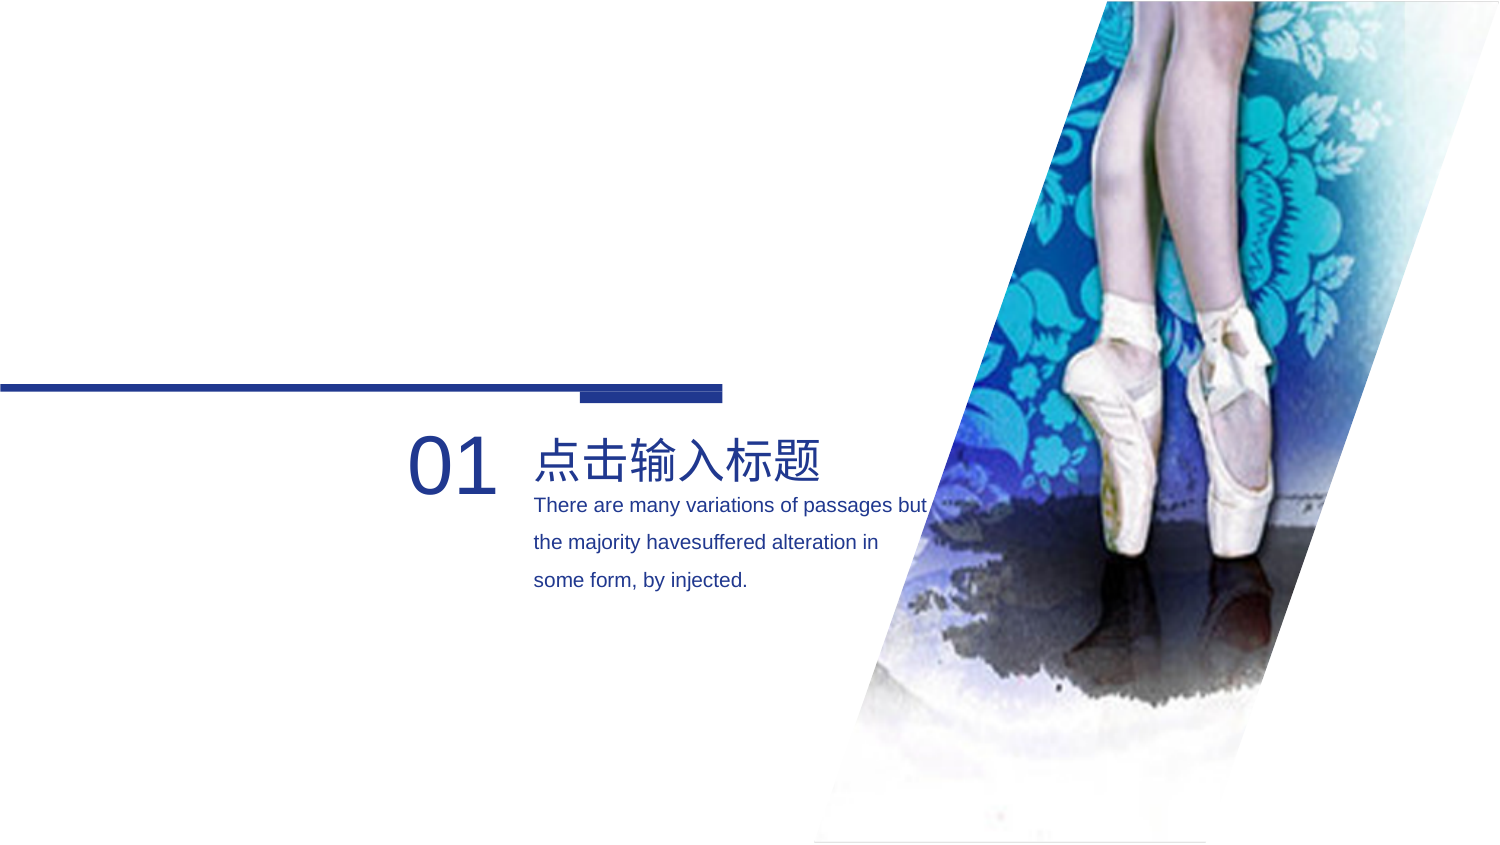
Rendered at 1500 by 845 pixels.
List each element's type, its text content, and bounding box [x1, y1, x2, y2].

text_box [0, 383, 723, 404]
text_box There are many variations of passages but the majority havesuffered alteration in some form, by injected. [533, 478, 931, 592]
text_box 01 [393, 413, 515, 517]
text_box 点击输入标题 [533, 430, 822, 478]
text_box [813, 0, 1500, 844]
